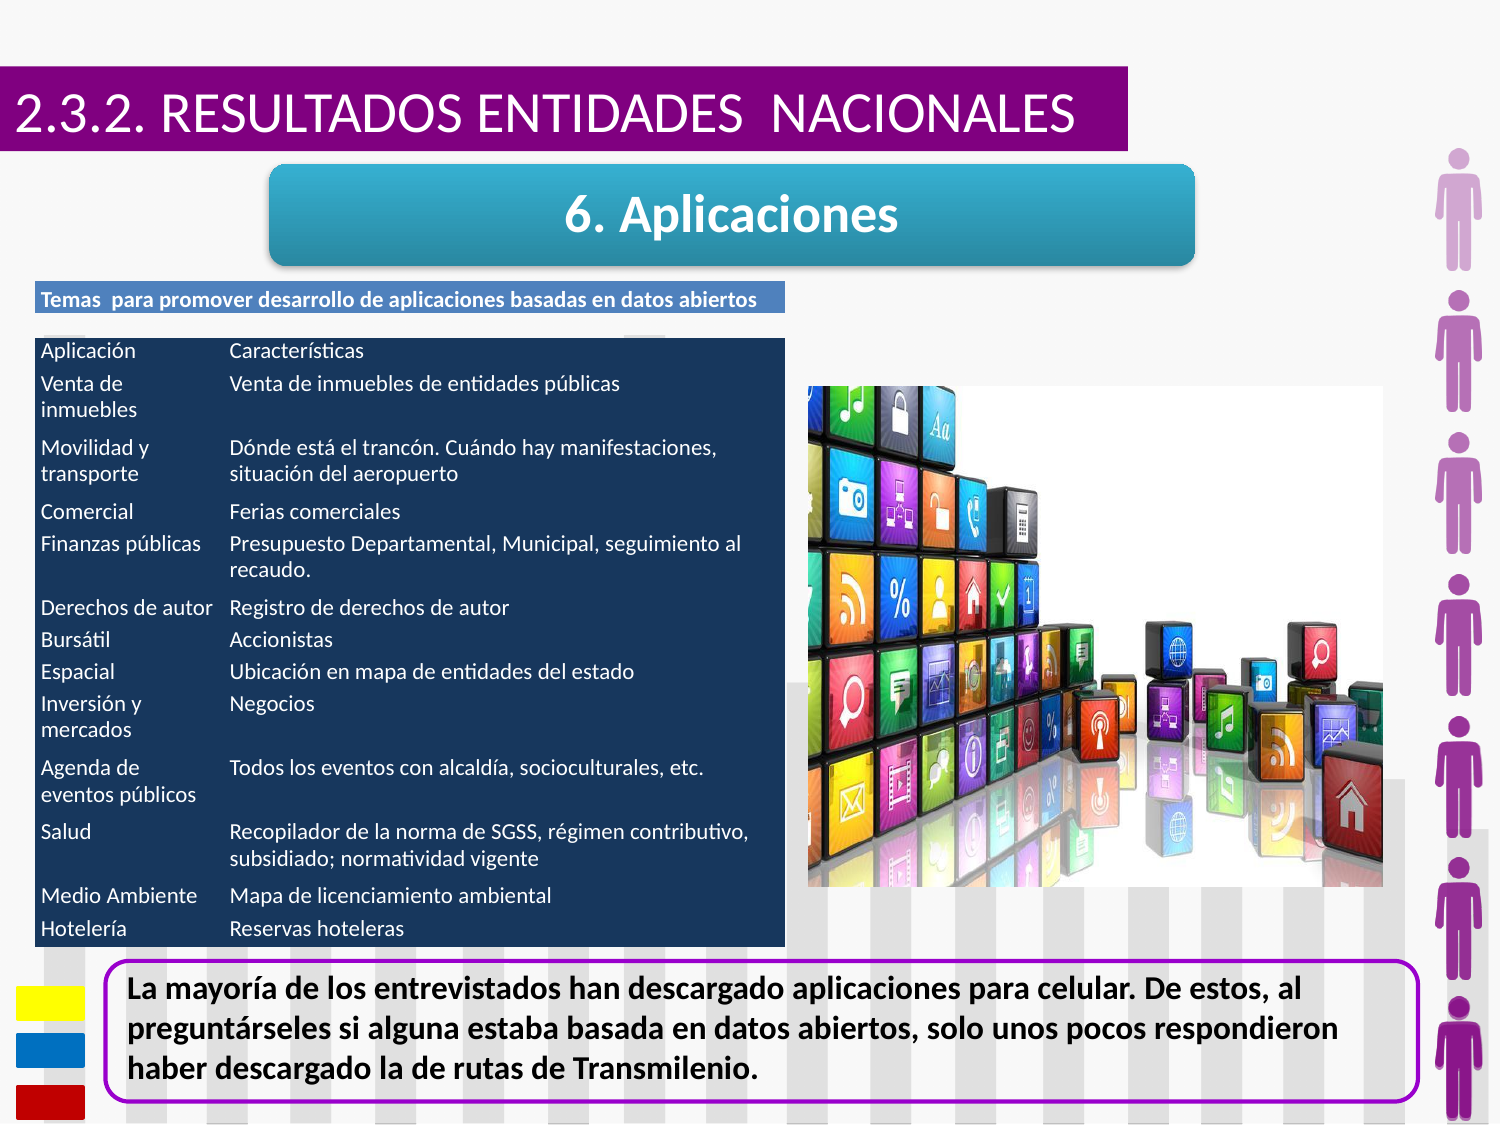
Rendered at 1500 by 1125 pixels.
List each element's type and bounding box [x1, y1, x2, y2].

text_box [269, 163, 1196, 271]
picture [0, 0, 1500, 1125]
